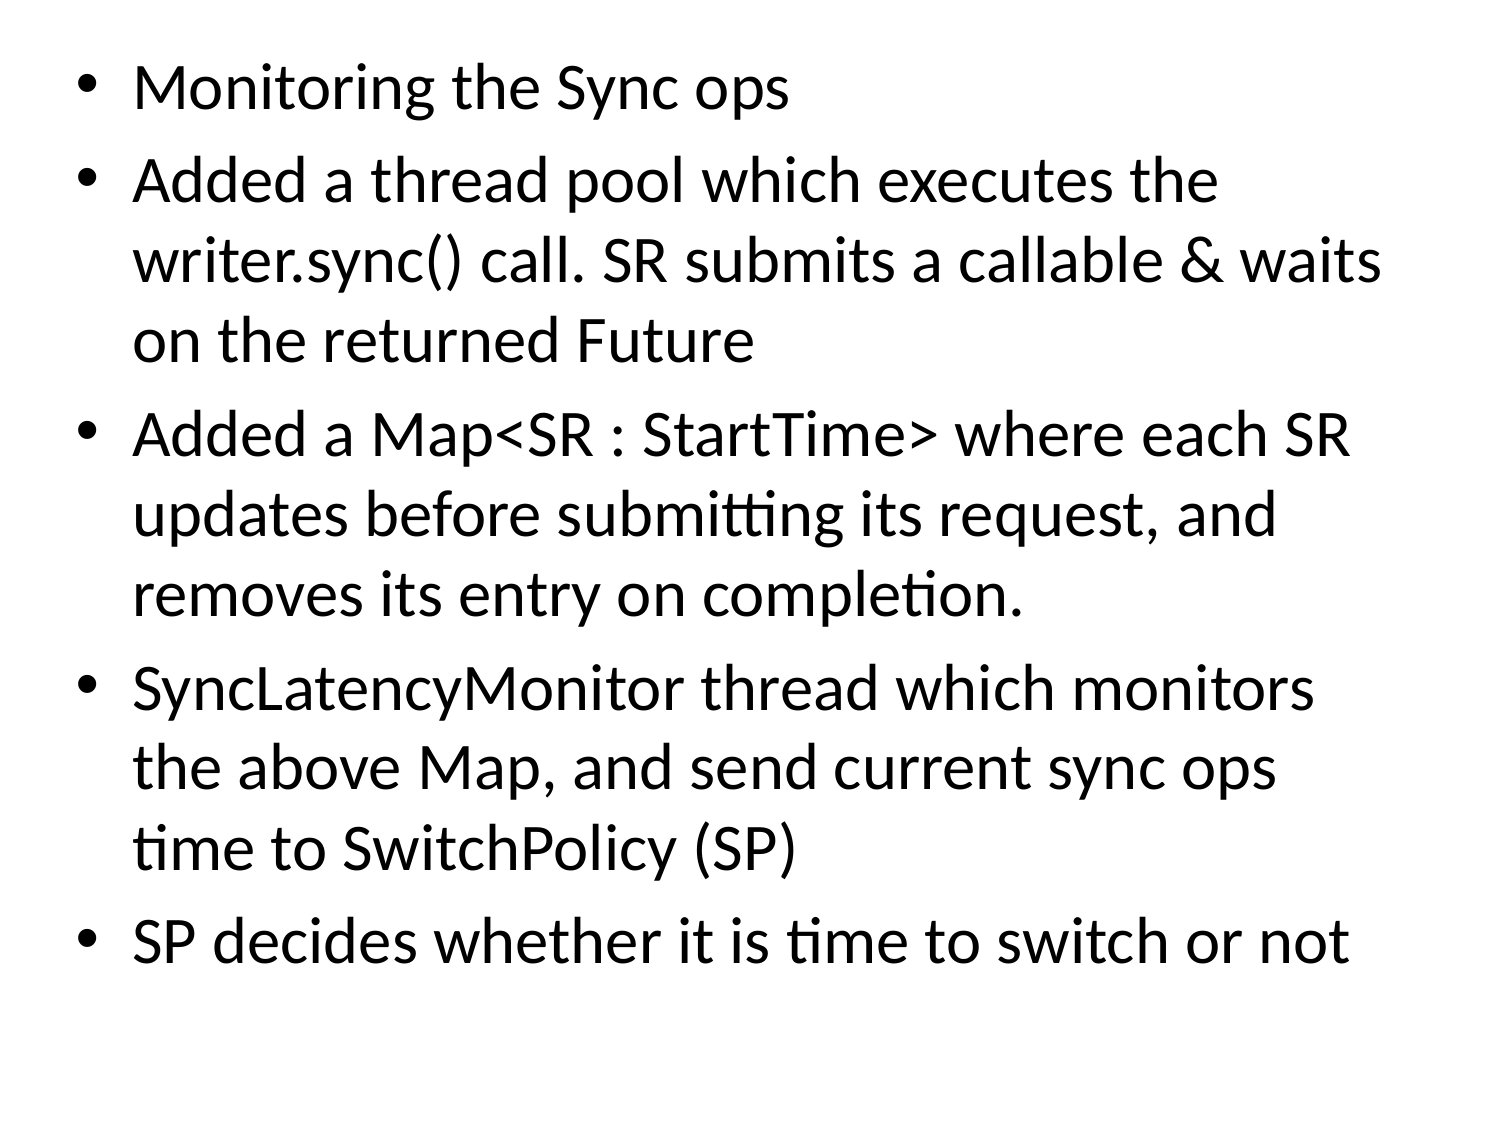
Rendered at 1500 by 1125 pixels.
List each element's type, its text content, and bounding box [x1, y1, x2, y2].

list Monitoring the Sync ops Added a thread pool which executes the writer.sync() call. SR submits a callable & waits on the returned Future Added a Map<SR : StartTime> where each SR updates before submitting its request, and removes its entry on completion. SyncLatencyMonitor thread which monitors the above Map, and send current sync ops time to SwitchPolicy (SP) SP decides whether it is time to switch or not [60, 35, 1411, 1006]
